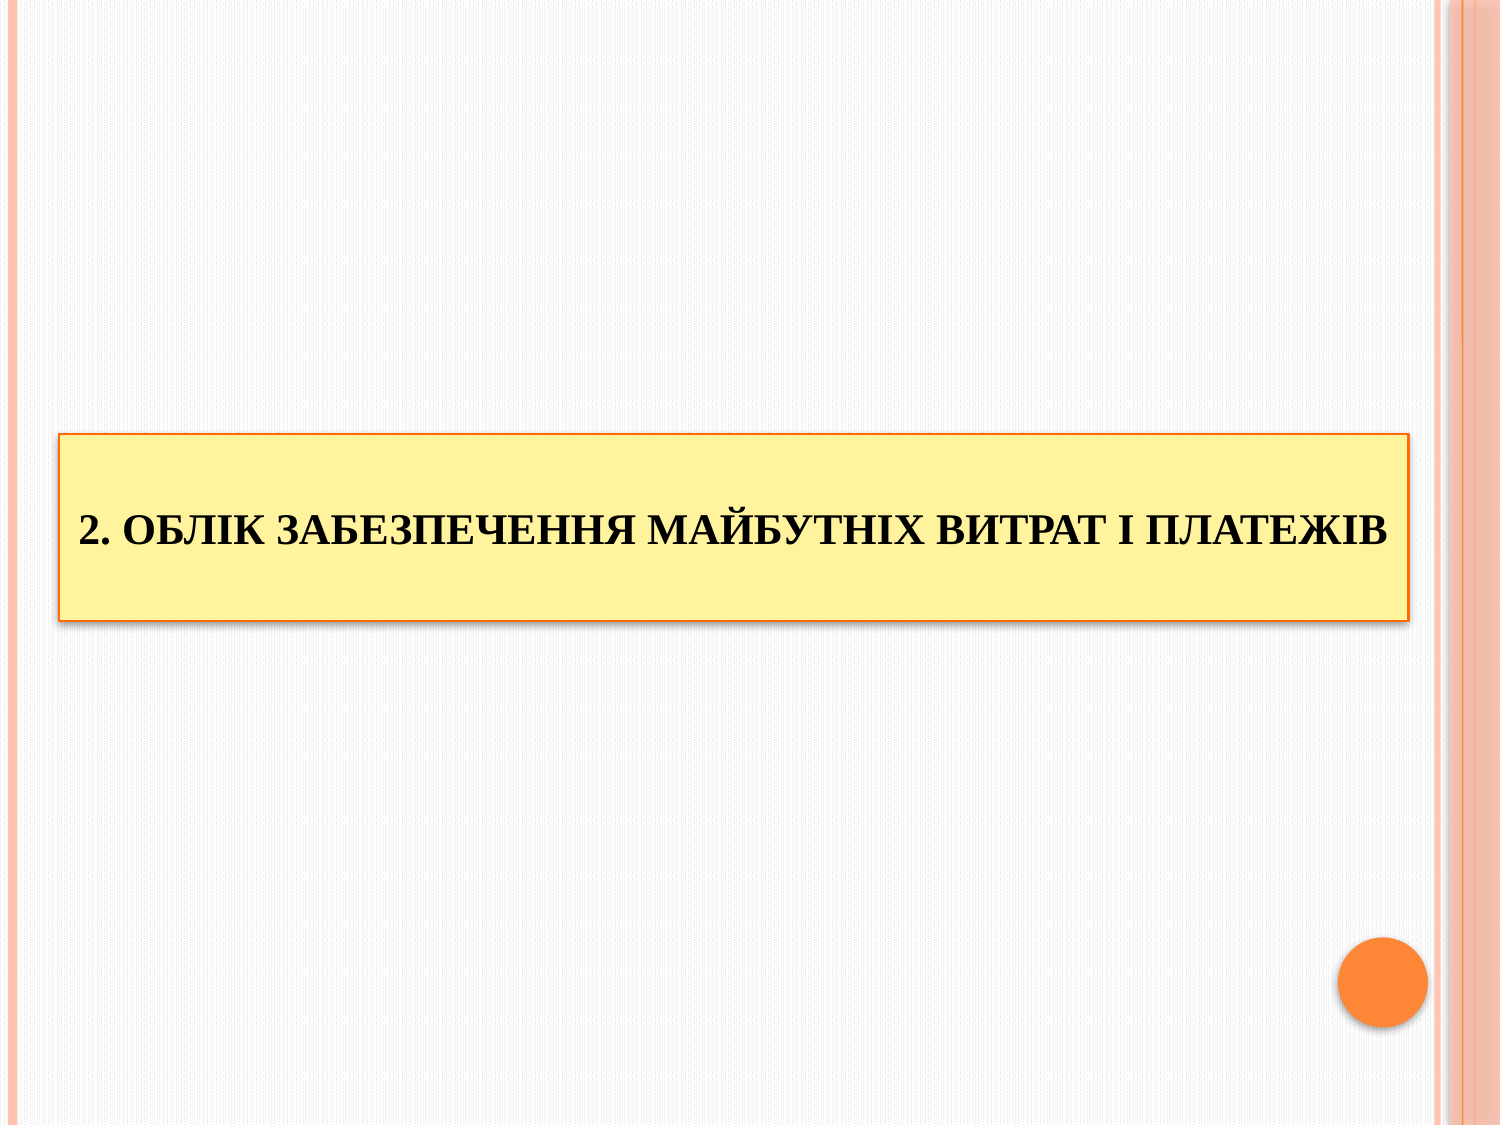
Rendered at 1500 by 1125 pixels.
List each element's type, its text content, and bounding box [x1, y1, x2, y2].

title 2. ОБЛІК ЗАБЕЗПЕЧЕННЯ МАЙБУТНІХ ВИТРАТ І ПЛАТЕЖІВ [58, 433, 1410, 622]
